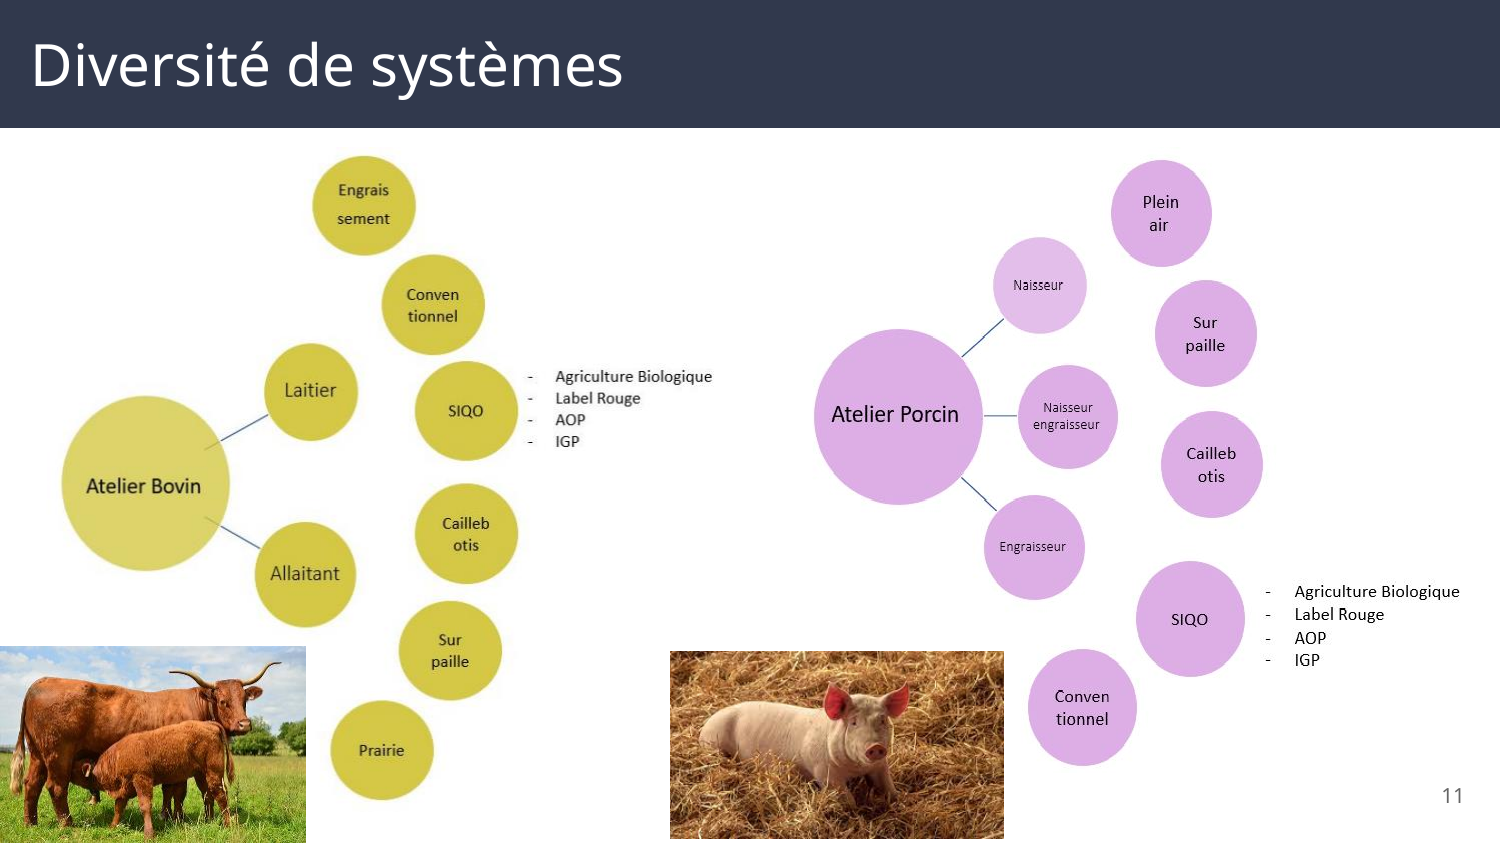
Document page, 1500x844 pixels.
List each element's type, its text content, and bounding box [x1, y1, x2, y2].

picture [0, 147, 1485, 844]
title Diversité de systèmes [15, 12, 1414, 116]
slide_number 11 [1389, 780, 1480, 830]
